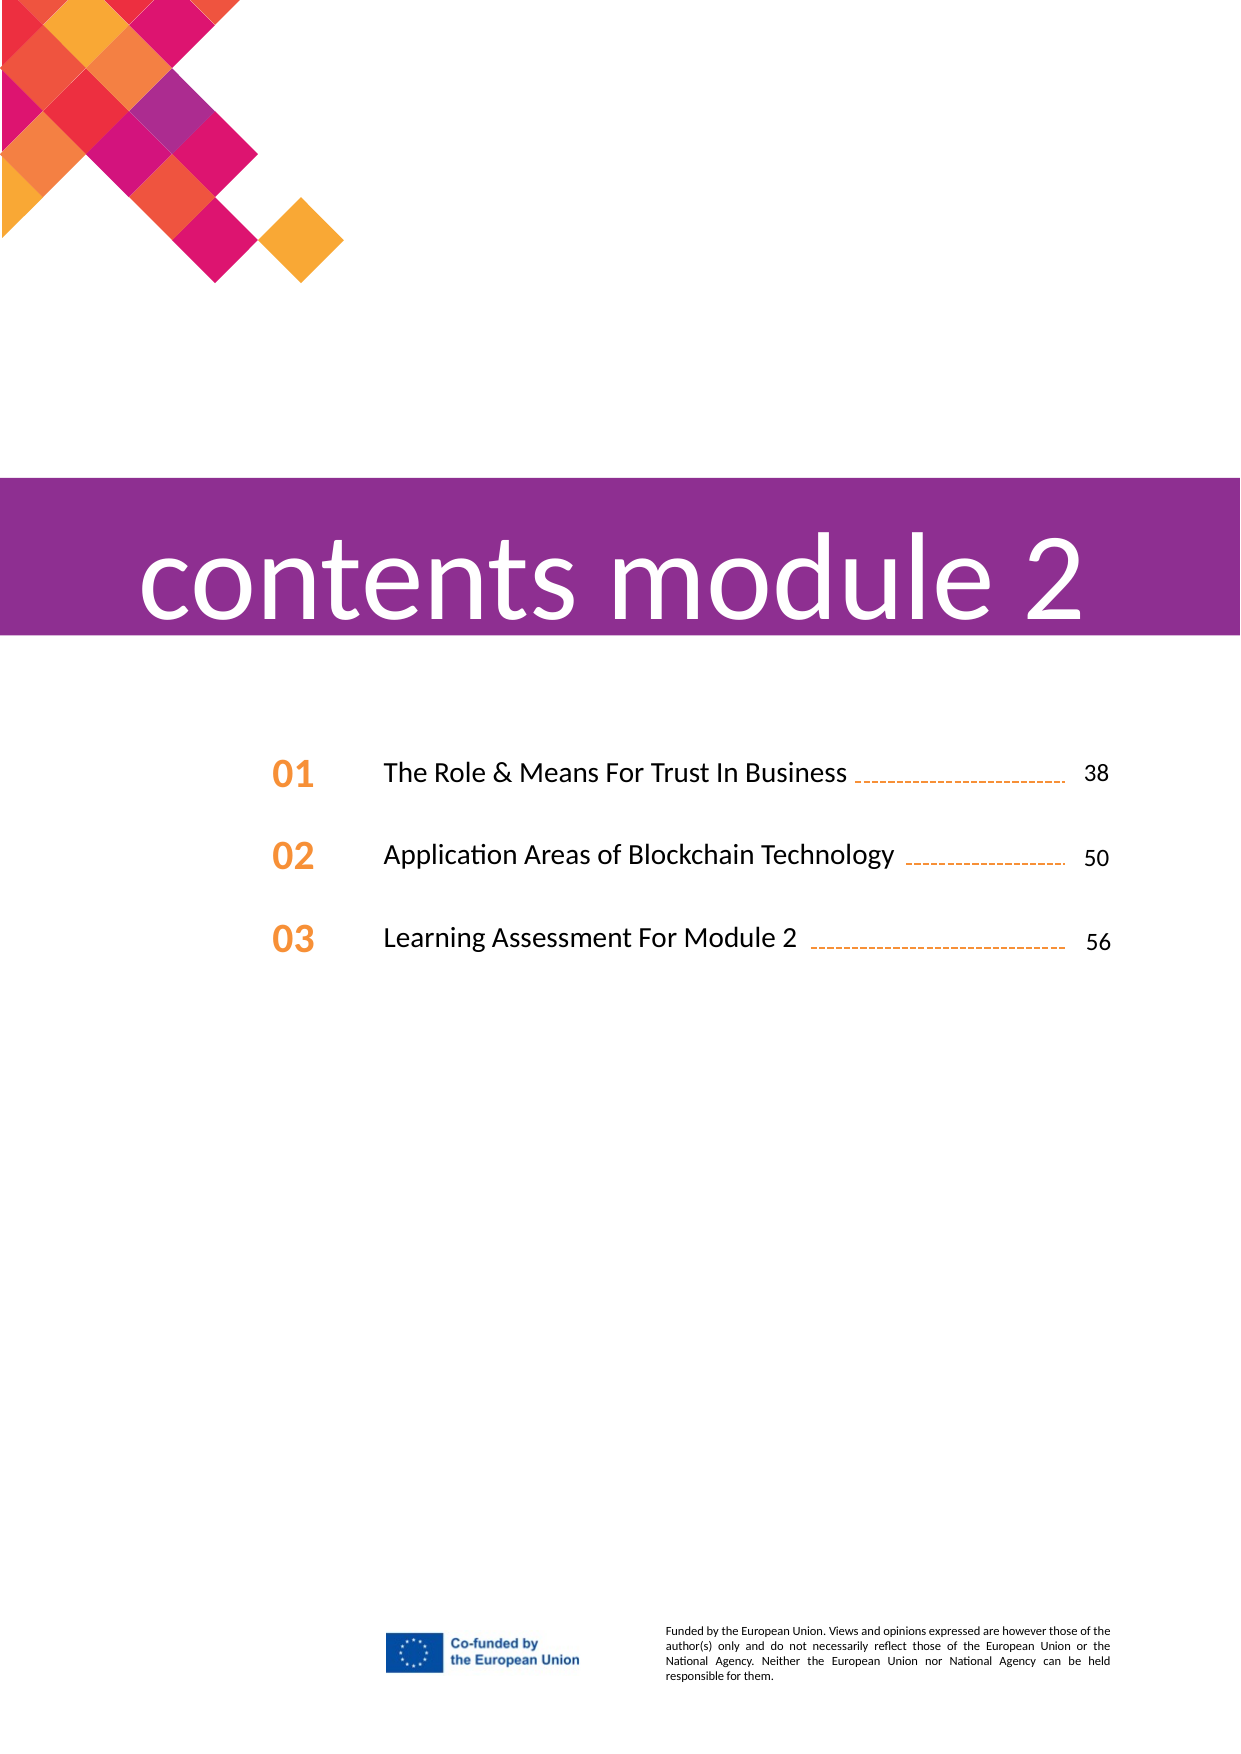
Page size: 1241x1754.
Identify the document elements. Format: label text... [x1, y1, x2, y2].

list Learning Assessment For Module 2 [368, 906, 951, 965]
list The Role & Means For Trust In Business [368, 742, 1021, 800]
text_box 50 [1050, 828, 1125, 886]
text_box 56 [1051, 912, 1127, 970]
list 02 [240, 824, 347, 882]
list Application Areas of Blockchain Technology [368, 824, 951, 882]
text_box 38 [1050, 742, 1125, 800]
text_box contents module 2 [123, 486, 1175, 647]
list 01 [240, 742, 347, 800]
list 03 [240, 906, 347, 965]
picture [386, 1630, 581, 1676]
